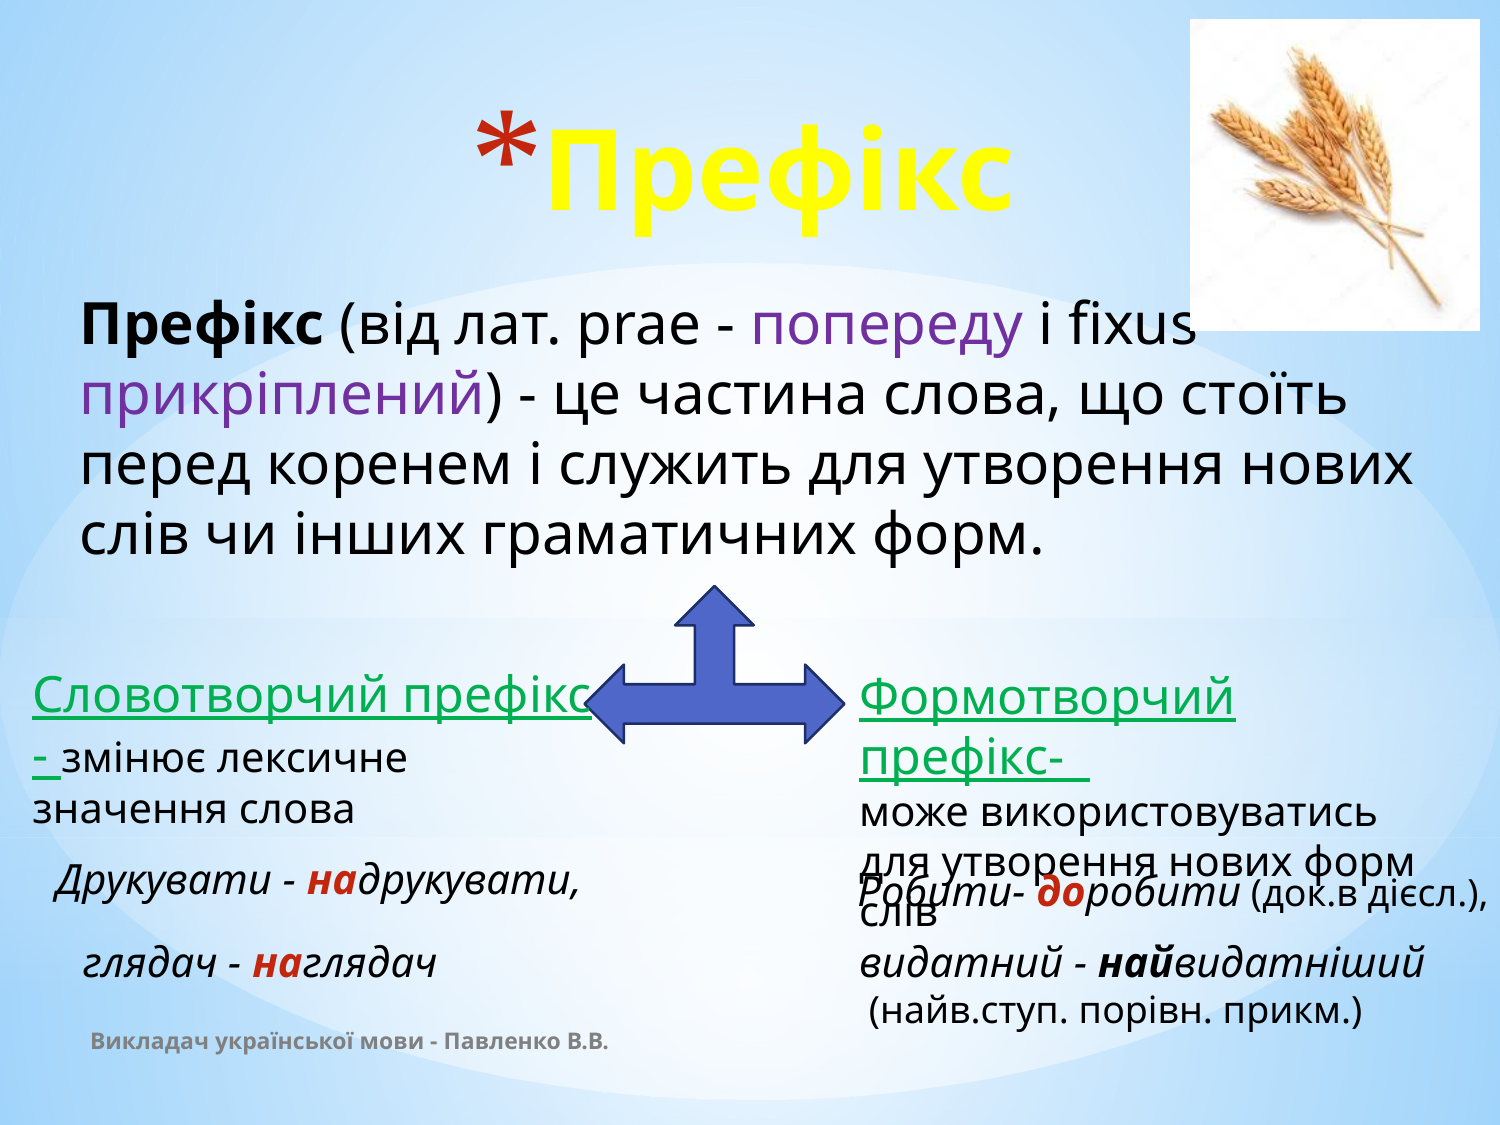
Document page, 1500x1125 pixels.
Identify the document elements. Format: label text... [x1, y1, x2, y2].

text_box Друкувати - надрукувати, [41, 846, 632, 911]
text_box Словотворчий префікс - змінює лексичне значення слова [17, 654, 609, 840]
text_box Формотворчий префікс- може використовуватись для утворення нових форм слів [844, 656, 1459, 857]
footer Викладач української мови - Павленко В.В. [75, 1012, 625, 1073]
text_box Робити- доробити (док.в дієсл.), [842, 857, 1500, 923]
title Префікс [112, 90, 1184, 278]
text_box видатний - найвидатніший (найв.ступ. порівн. прикм.) [844, 928, 1471, 1039]
text_box Префікс (від лат. prae - попереду і fixus - прикріплений) - це частина слова, що стоїть перед коренем і служить для утворення нових слів чи інших граматичних форм. [64, 278, 1436, 574]
text_box глядач - наглядач [68, 928, 453, 994]
picture [1190, 18, 1480, 331]
text_box Формотворчий префікс- може використовуватись для утворення нових форм слів [844, 923, 1459, 928]
text_box [609, 585, 844, 745]
